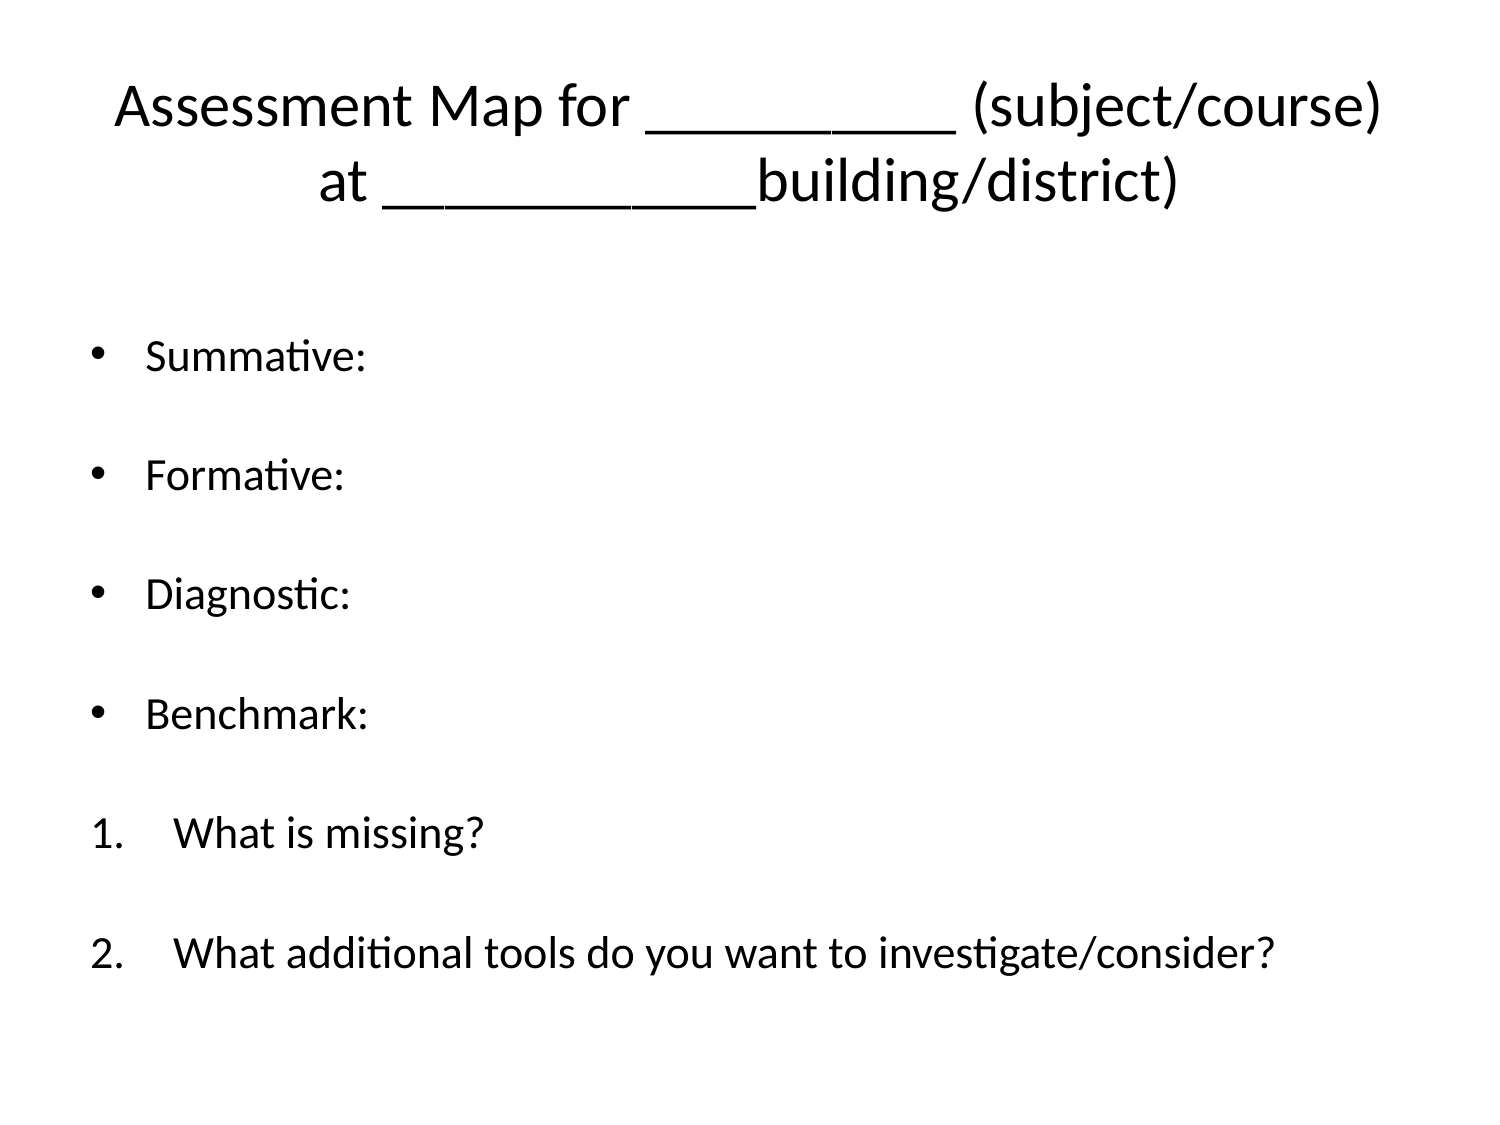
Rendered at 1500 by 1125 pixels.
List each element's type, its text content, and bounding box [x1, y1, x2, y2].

title Assessment Map for __________ (subject/course) at ____________building/district) [75, 45, 1425, 233]
list Summative: Formative: Diagnostic: Benchmark: What is missing? What additional tools do you want to investigate/consider? [75, 262, 1425, 1005]
